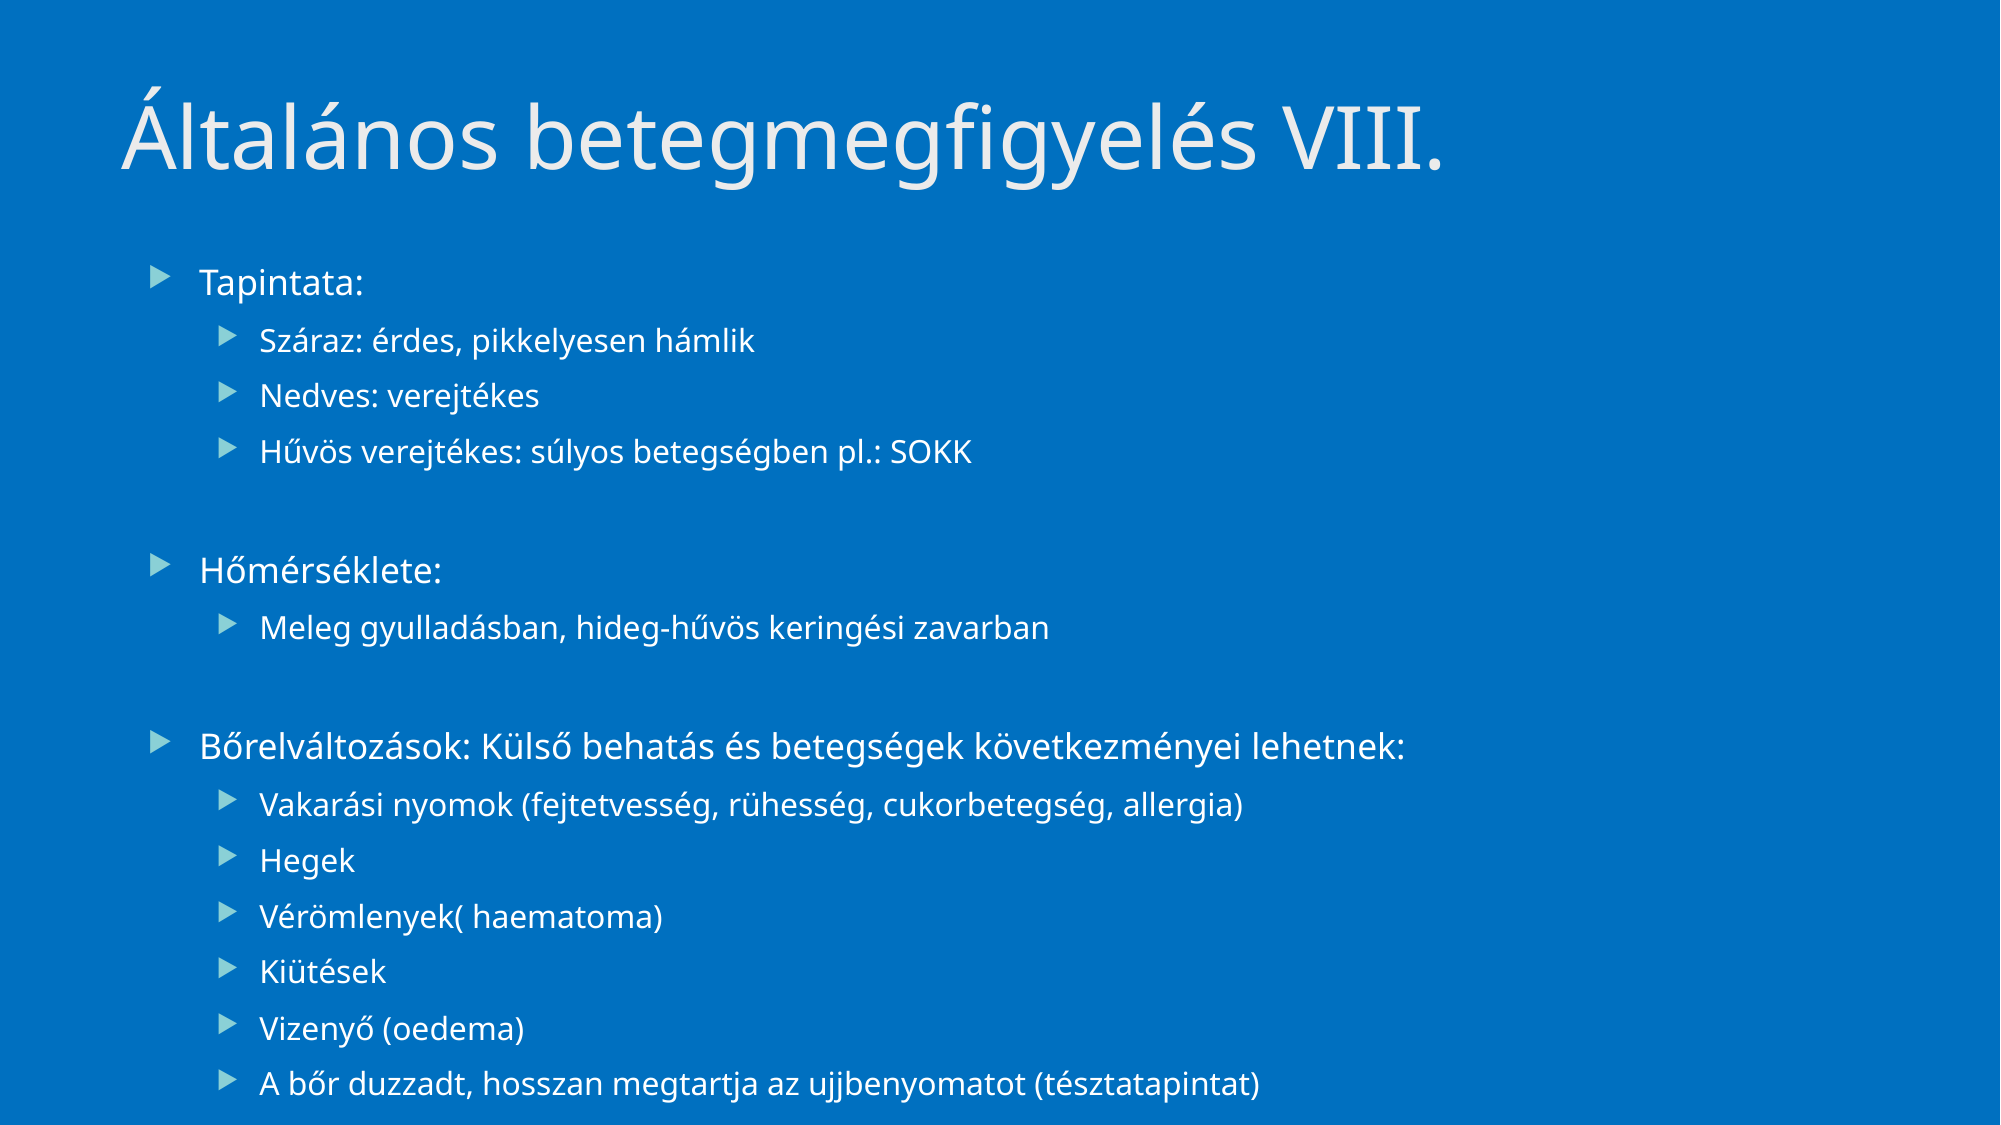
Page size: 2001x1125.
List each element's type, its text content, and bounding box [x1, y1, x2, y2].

title Általános betegmegfigyelés VIII. [106, 74, 1649, 304]
list Tapintata: Száraz: érdes, pikkelyesen hámlik Nedves: verejtékes Hűvös verejtékes: súlyos betegségben pl.: SOKK Hőmérséklete: Meleg gyulladásban, hideg-hűvös keringési zavarban Bőrelváltozások: Külső behatás és betegségek következményei lehetnek: Vakarási nyomok (fejtetvesség, rühesség, cukorbetegség, allergia) Hegek Vérömlenyek( haematoma) Kiütések Vizenyő (oedema) A bőr duzzadt, hosszan megtartja az ujjbenyomatot (tésztatapintat) [132, 252, 1776, 1110]
